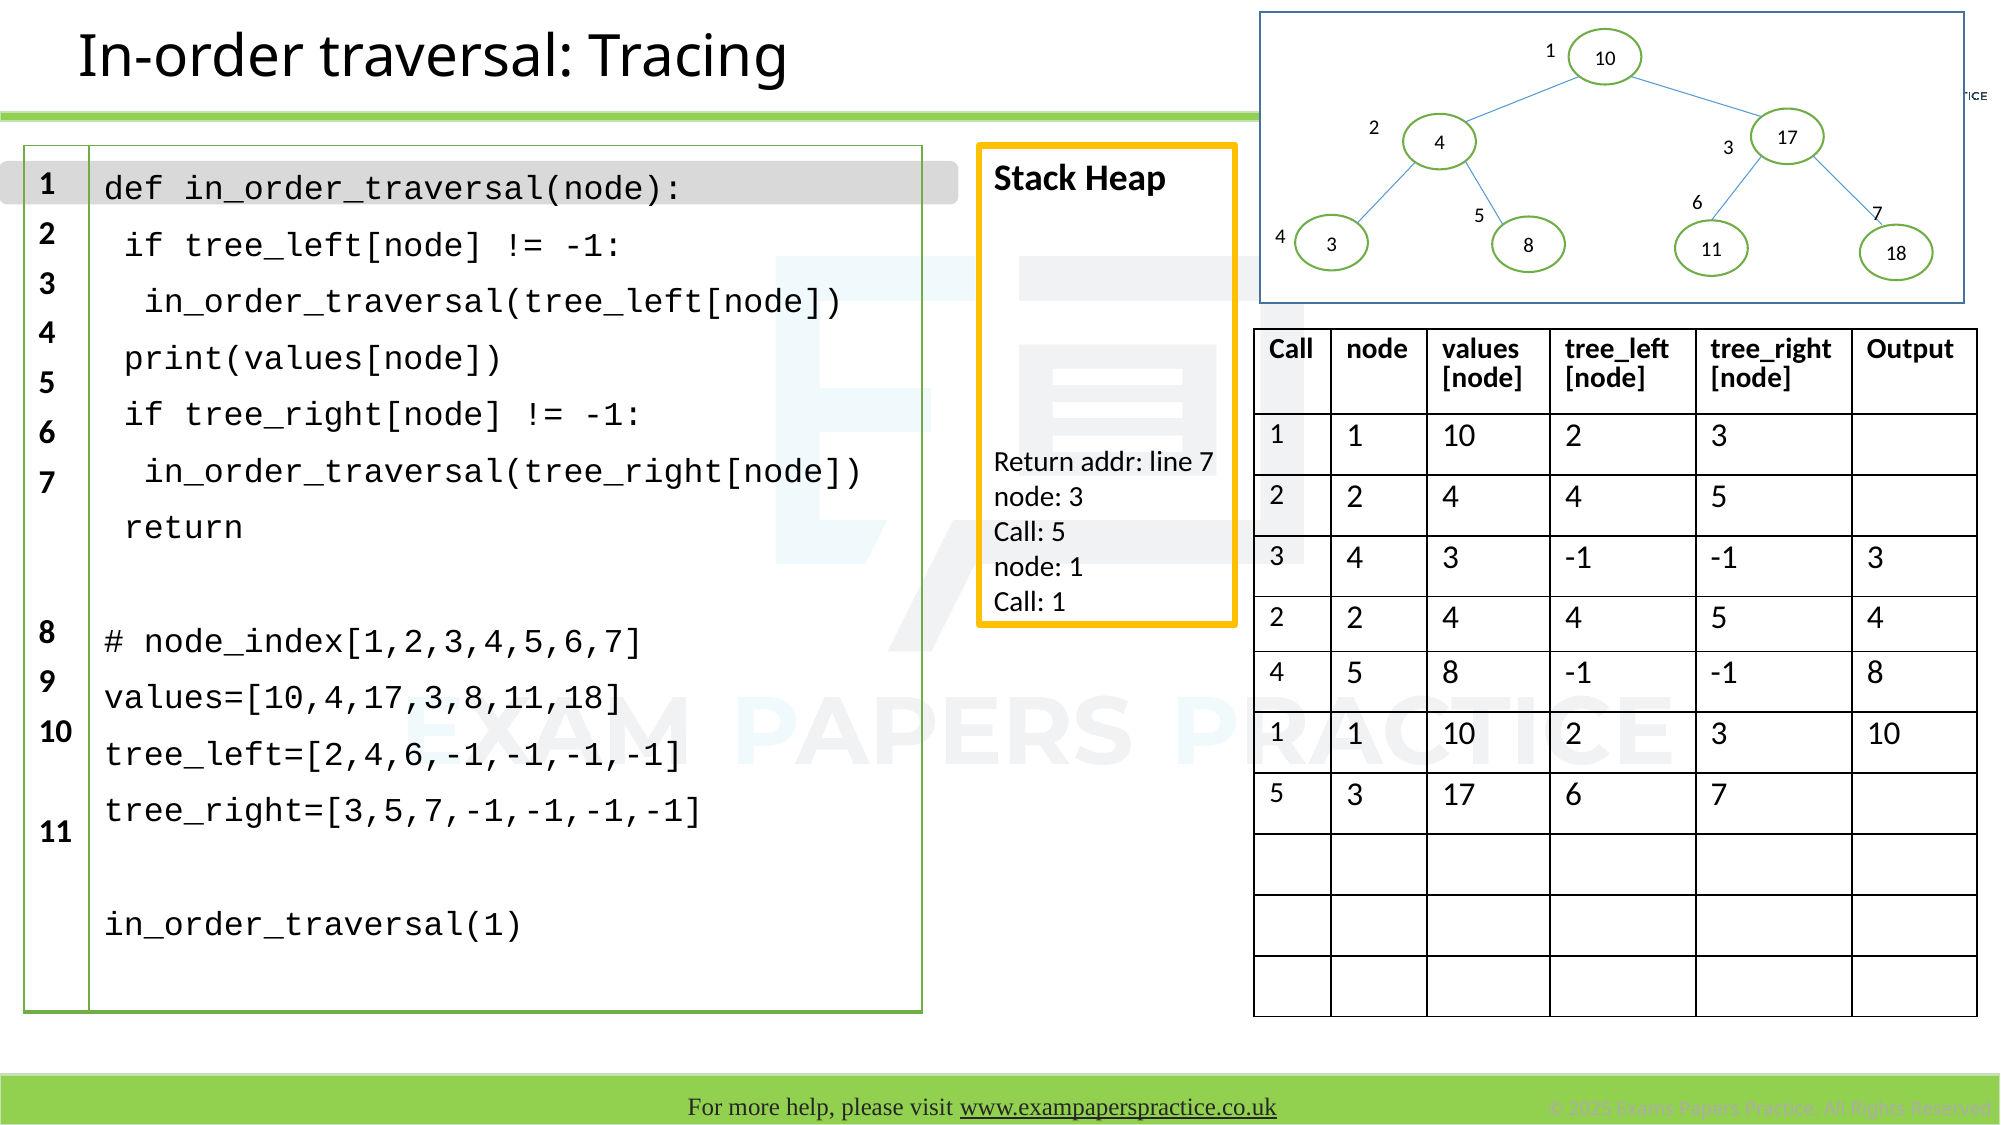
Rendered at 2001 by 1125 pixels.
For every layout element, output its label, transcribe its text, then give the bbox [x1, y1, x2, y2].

table_cell 3 [1697, 713, 1851, 772]
table_cell 3 [1428, 537, 1549, 596]
table_cell 10 [1853, 713, 1976, 772]
text_box Stack Heap Return addr: line 7 node: 3 Call: 5 node: 1 Call: 1 [979, 145, 1236, 625]
table_cell 3 [1332, 774, 1426, 833]
table_cell [1255, 896, 1330, 955]
table_cell 4 [1255, 652, 1330, 711]
table_cell 4 [1551, 476, 1695, 535]
table_cell 4 [1853, 597, 1976, 651]
table_cell 4 [1428, 597, 1549, 651]
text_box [1260, 12, 1965, 303]
table_cell [1853, 415, 1976, 474]
table_cell 2 [1551, 415, 1695, 474]
table_cell -1 [1551, 652, 1695, 711]
table_cell 2 [1255, 597, 1330, 651]
table_cell [1697, 957, 1851, 1016]
table_cell 2 [1551, 713, 1695, 772]
text_box [0, 160, 23, 205]
table_cell 8 [1428, 652, 1549, 711]
table_cell 1 [1255, 713, 1330, 772]
table_cell 5 [1332, 652, 1426, 711]
table_cell [1853, 476, 1976, 535]
table_cell [1428, 957, 1549, 1016]
table_cell 8 [1853, 652, 1976, 711]
table_cell [1551, 957, 1695, 1016]
table_cell 1 [1332, 713, 1426, 772]
table_cell 5 [1697, 476, 1851, 535]
table_cell 4 [1428, 476, 1549, 535]
table_cell [1551, 835, 1695, 894]
table_cell [1697, 835, 1851, 894]
table_cell 3 [1255, 537, 1330, 596]
table_cell 2 [1332, 597, 1426, 651]
table_cell [1853, 957, 1976, 1016]
table_cell [1332, 957, 1426, 1016]
text_box [923, 160, 959, 205]
table_header node [1332, 330, 1426, 413]
table_header Call [1255, 330, 1330, 413]
table_cell 1 [1255, 415, 1330, 474]
table_header values [node] [1428, 330, 1549, 413]
table_header tree_left [node] [1551, 330, 1695, 413]
table_cell -1 [1551, 537, 1695, 596]
table_cell -1 [1697, 652, 1851, 711]
table_cell [1551, 896, 1695, 955]
table_cell [1255, 957, 1330, 1016]
table_cell [1853, 774, 1976, 833]
table_header 1 2 3 4 5 6 7 8 9 10 11 [25, 146, 88, 1010]
table_cell -1 [1697, 537, 1851, 596]
table_cell 5 [1697, 597, 1851, 651]
table_cell 2 [1332, 476, 1426, 535]
table_cell 5 [1255, 774, 1330, 833]
title In-order traversal: Tracing [63, 9, 1405, 106]
table_cell 3 [1853, 537, 1976, 596]
table_cell [1853, 835, 1976, 894]
table_cell [1428, 896, 1549, 955]
table_cell [1697, 896, 1851, 955]
table_cell 4 [1551, 597, 1695, 651]
table_header Output [1853, 330, 1976, 413]
table_cell [1332, 896, 1426, 955]
table_cell [1428, 835, 1549, 894]
table_cell [1255, 835, 1330, 894]
table_cell 4 [1332, 537, 1426, 596]
table_cell 10 [1428, 713, 1549, 772]
table_cell 6 [1551, 774, 1695, 833]
table_cell 10 [1428, 415, 1549, 474]
table_cell 3 [1697, 415, 1851, 474]
table_header def in_order_traversal(node): if tree_left[node] != -1: in_order_traversal(tree_left[node]) print(values[node]) if tree_right[node] != -1: in_order_traversal(tree_right[node]) return # node_index[1,2,3,4,5,6,7] values=[10,4,17,3,8,11,18] tree_left=[2,4,6,-1,-1,-1,-1] tree_right=[3,5,7,-1,-1,-1,-1] in_order_traversal(1) [90, 146, 921, 1010]
table_cell 2 [1255, 476, 1330, 535]
table_cell [1853, 896, 1976, 955]
table_cell 17 [1428, 774, 1549, 833]
table_cell [1332, 835, 1426, 894]
table_cell 1 [1332, 415, 1426, 474]
table_cell 7 [1697, 774, 1851, 833]
table_header tree_right [node] [1697, 330, 1851, 413]
